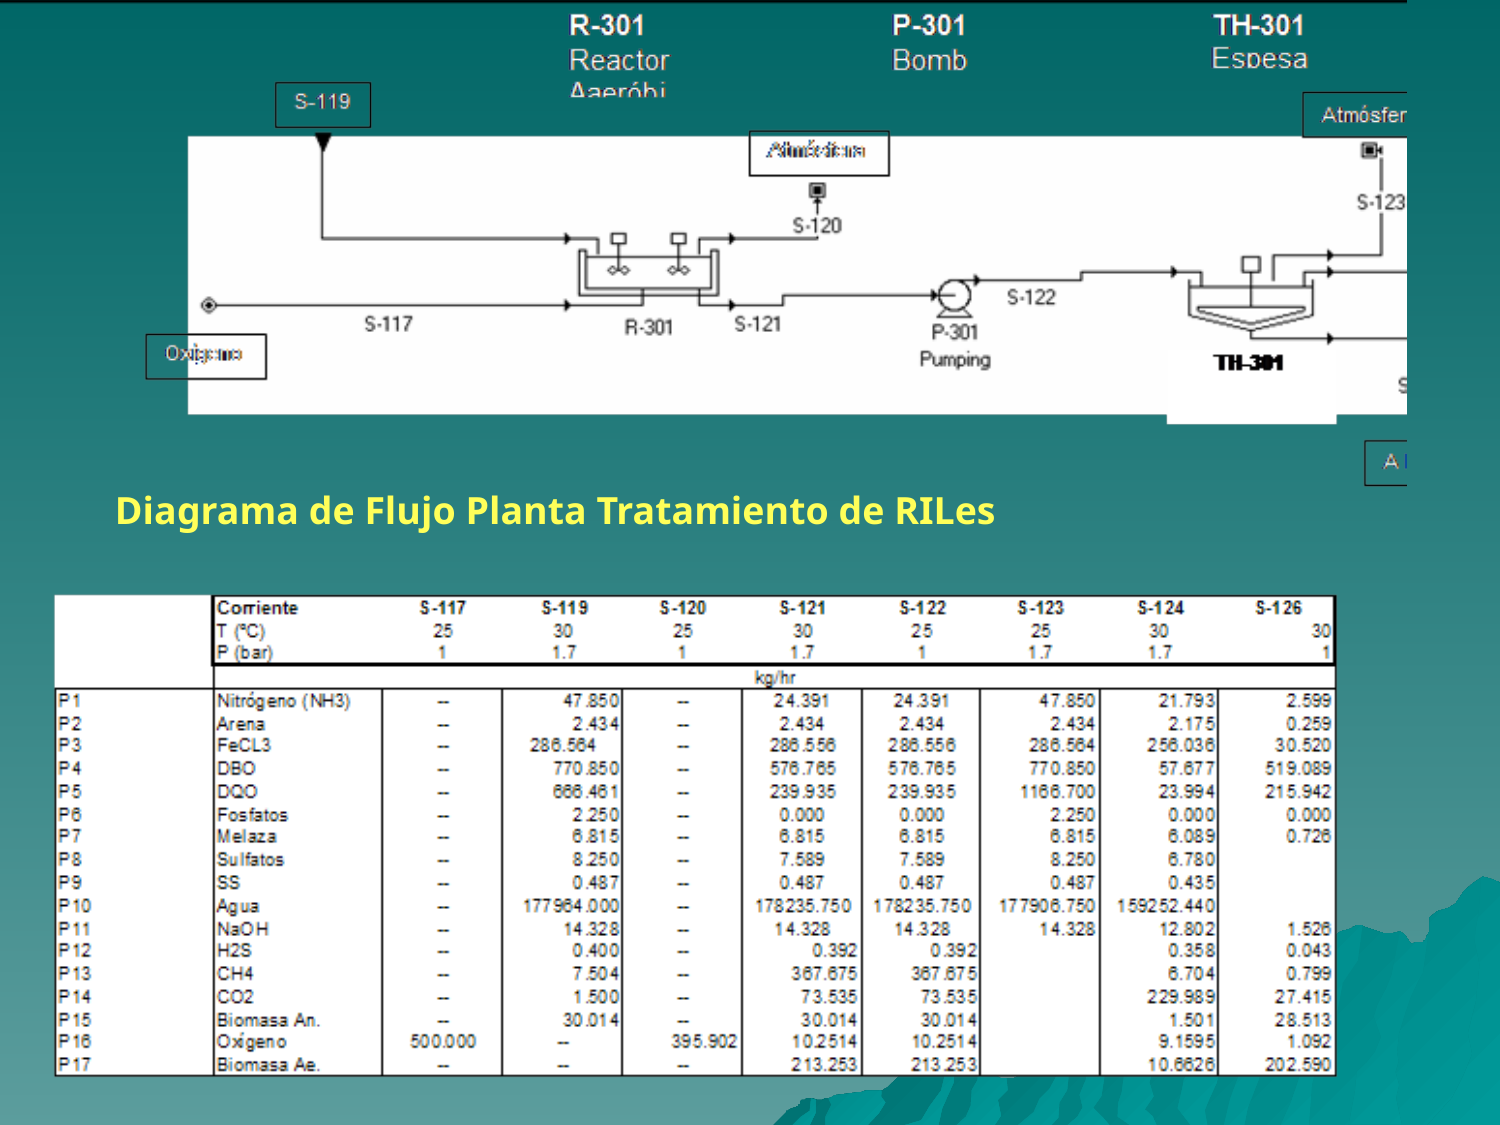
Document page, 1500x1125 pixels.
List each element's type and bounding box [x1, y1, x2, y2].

list [0, 0, 1407, 1125]
